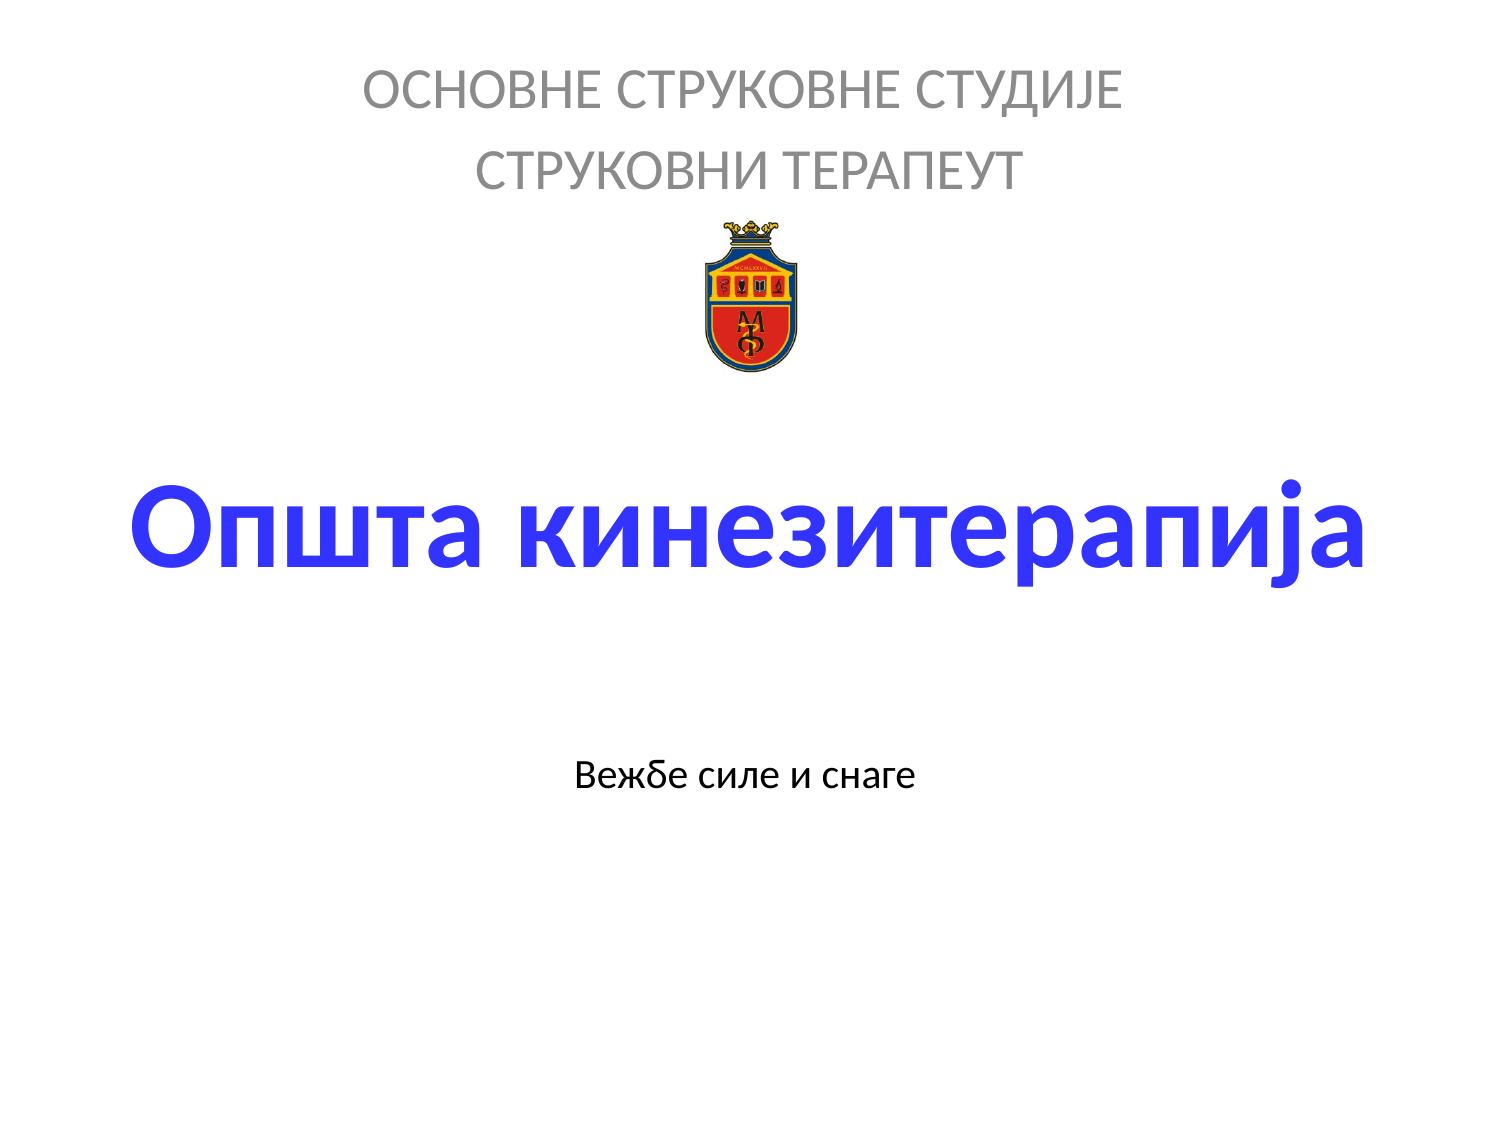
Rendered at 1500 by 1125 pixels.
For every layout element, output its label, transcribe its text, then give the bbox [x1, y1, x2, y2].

picture [702, 219, 799, 374]
subtitle ОСНОВНЕ СТРУКОВНЕ СТУДИЈЕ СТРУКОВНИ ТЕРАПЕУТ [0, 42, 1500, 251]
text_box Вежбе силе и снаге [0, 689, 1500, 805]
title Општа кинезитерапија [0, 397, 1500, 639]
